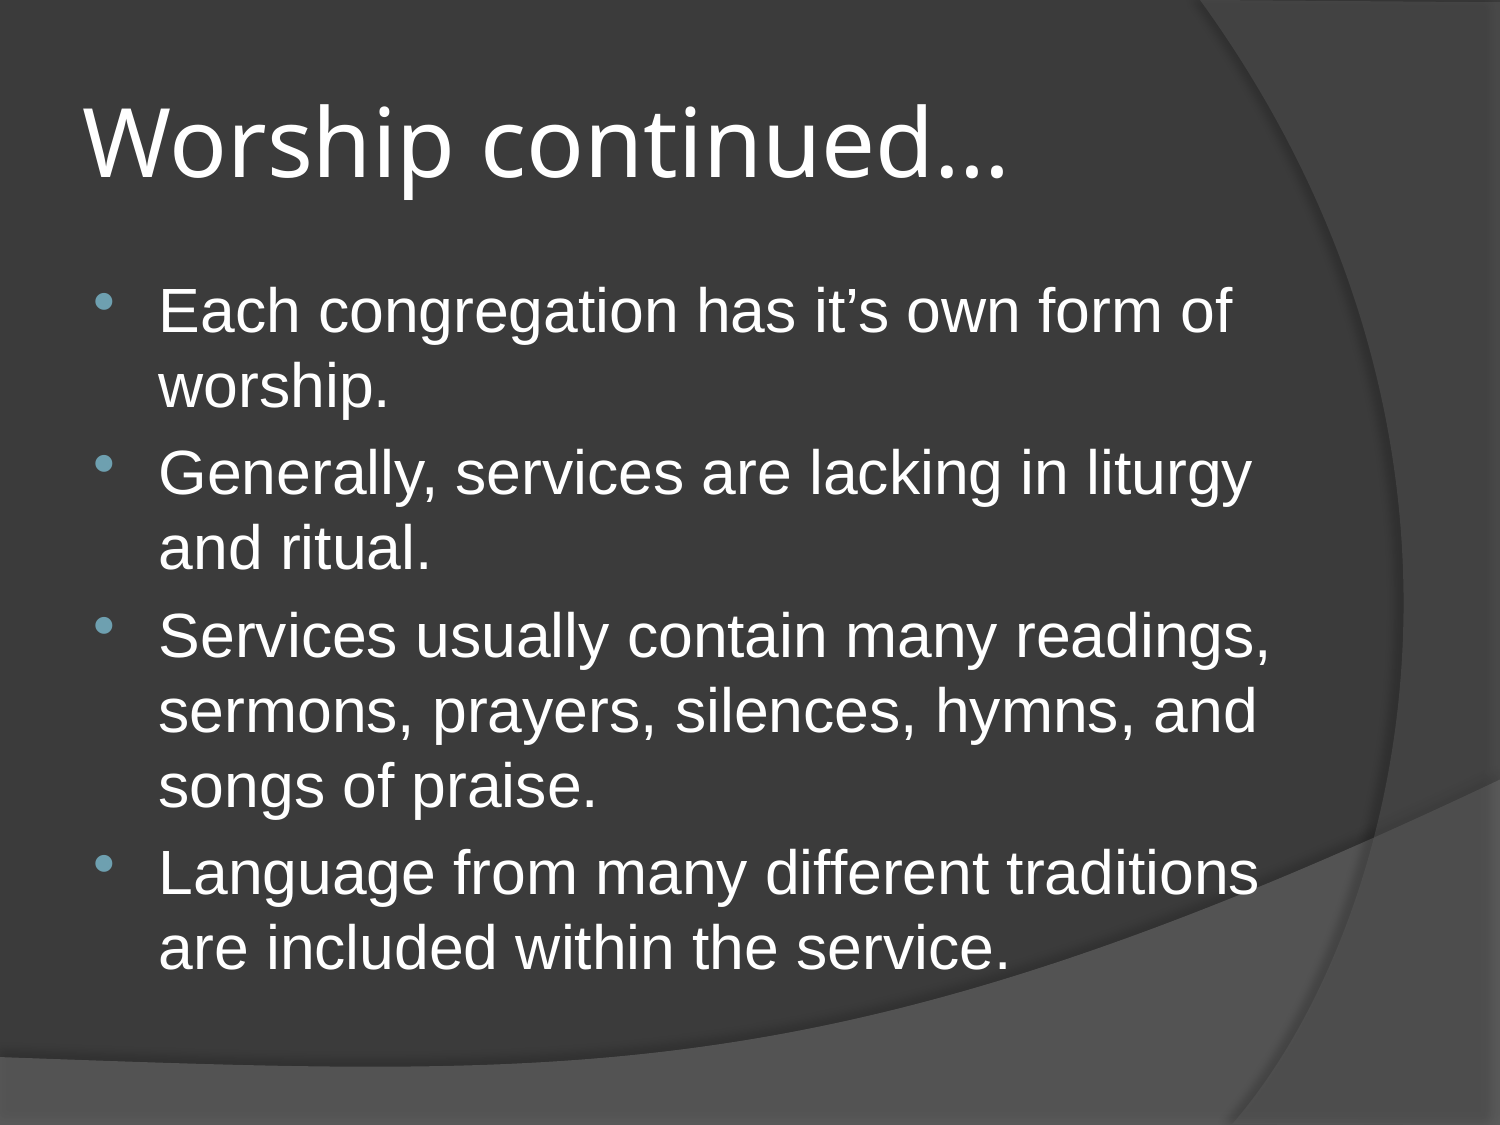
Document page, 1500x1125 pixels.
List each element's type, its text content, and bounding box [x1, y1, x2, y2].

list Each congregation has it’s own form of worship. Generally, services are lacking in liturgy and ritual. Services usually contain many readings, sermons, prayers, silences, hymns, and songs of praise. Language from many different traditions are included within the service. [75, 262, 1300, 1005]
title Worship continued… [75, 45, 1300, 233]
